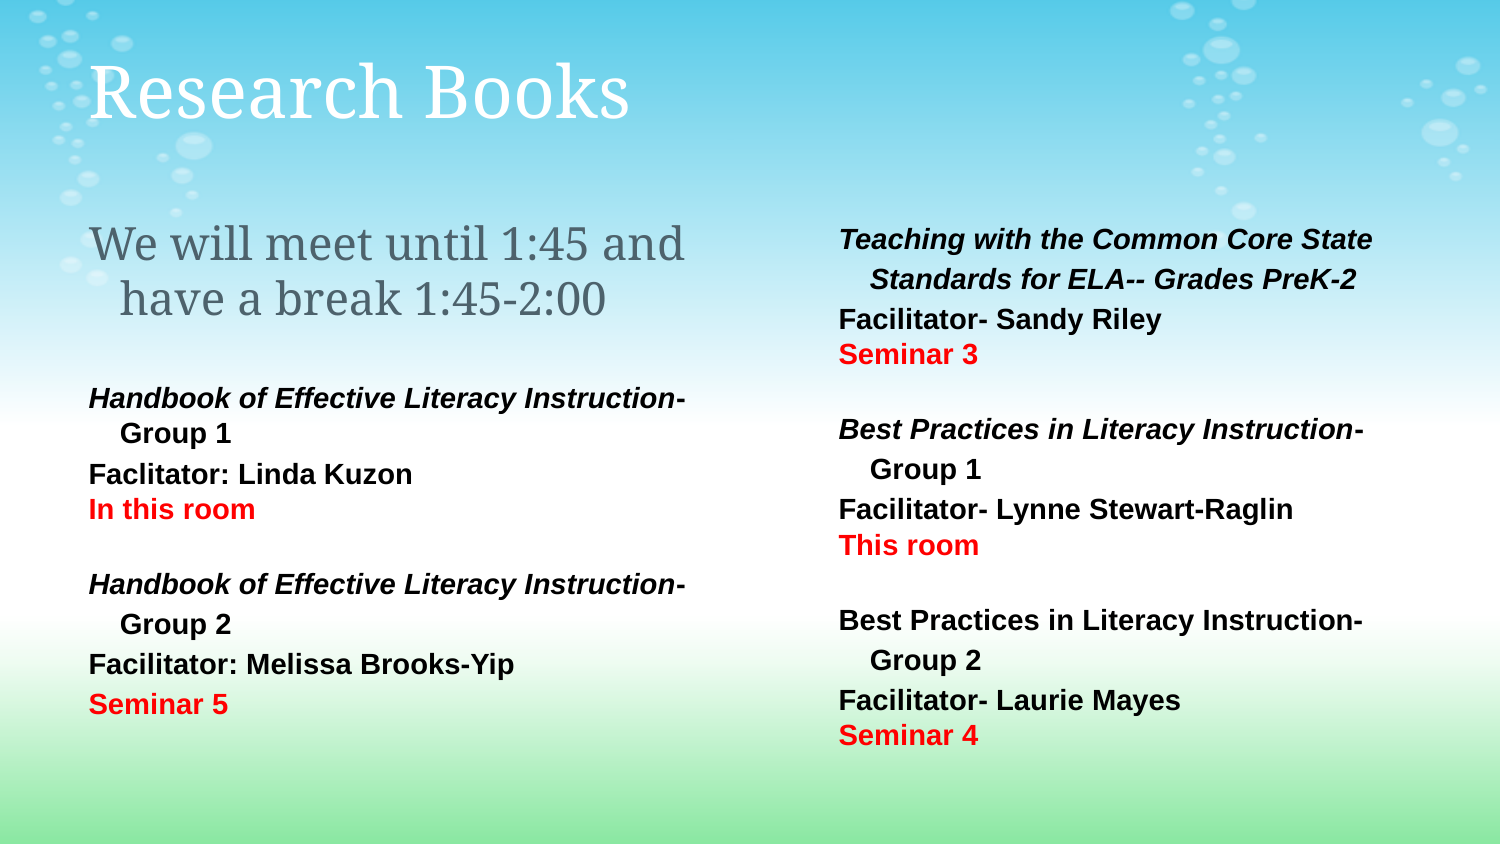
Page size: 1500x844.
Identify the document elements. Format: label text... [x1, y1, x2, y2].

list Teaching with the Common Core State Standards for ELA-- Grades PreK-2 Facilitator- Sandy Riley Seminar 3 Best Practices in Literacy Instruction- Group 1 Facilitator- Lynne Stewart-Raglin This room Best Practices in Literacy Instruction- Group 2 Facilitator- Laurie Mayes Seminar 4 [795, 202, 1455, 810]
list We will meet until 1:45 and have a break 1:45-2:00 Handbook of Effective Literacy Instruction- Group 1 Faclitator: Linda Kuzon In this room Handbook of Effective Literacy Instruction- Group 2 Facilitator: Melissa Brooks-Yip Seminar 5 [45, 202, 705, 810]
title Research Books [45, 33, 1455, 135]
picture [0, 0, 1500, 844]
